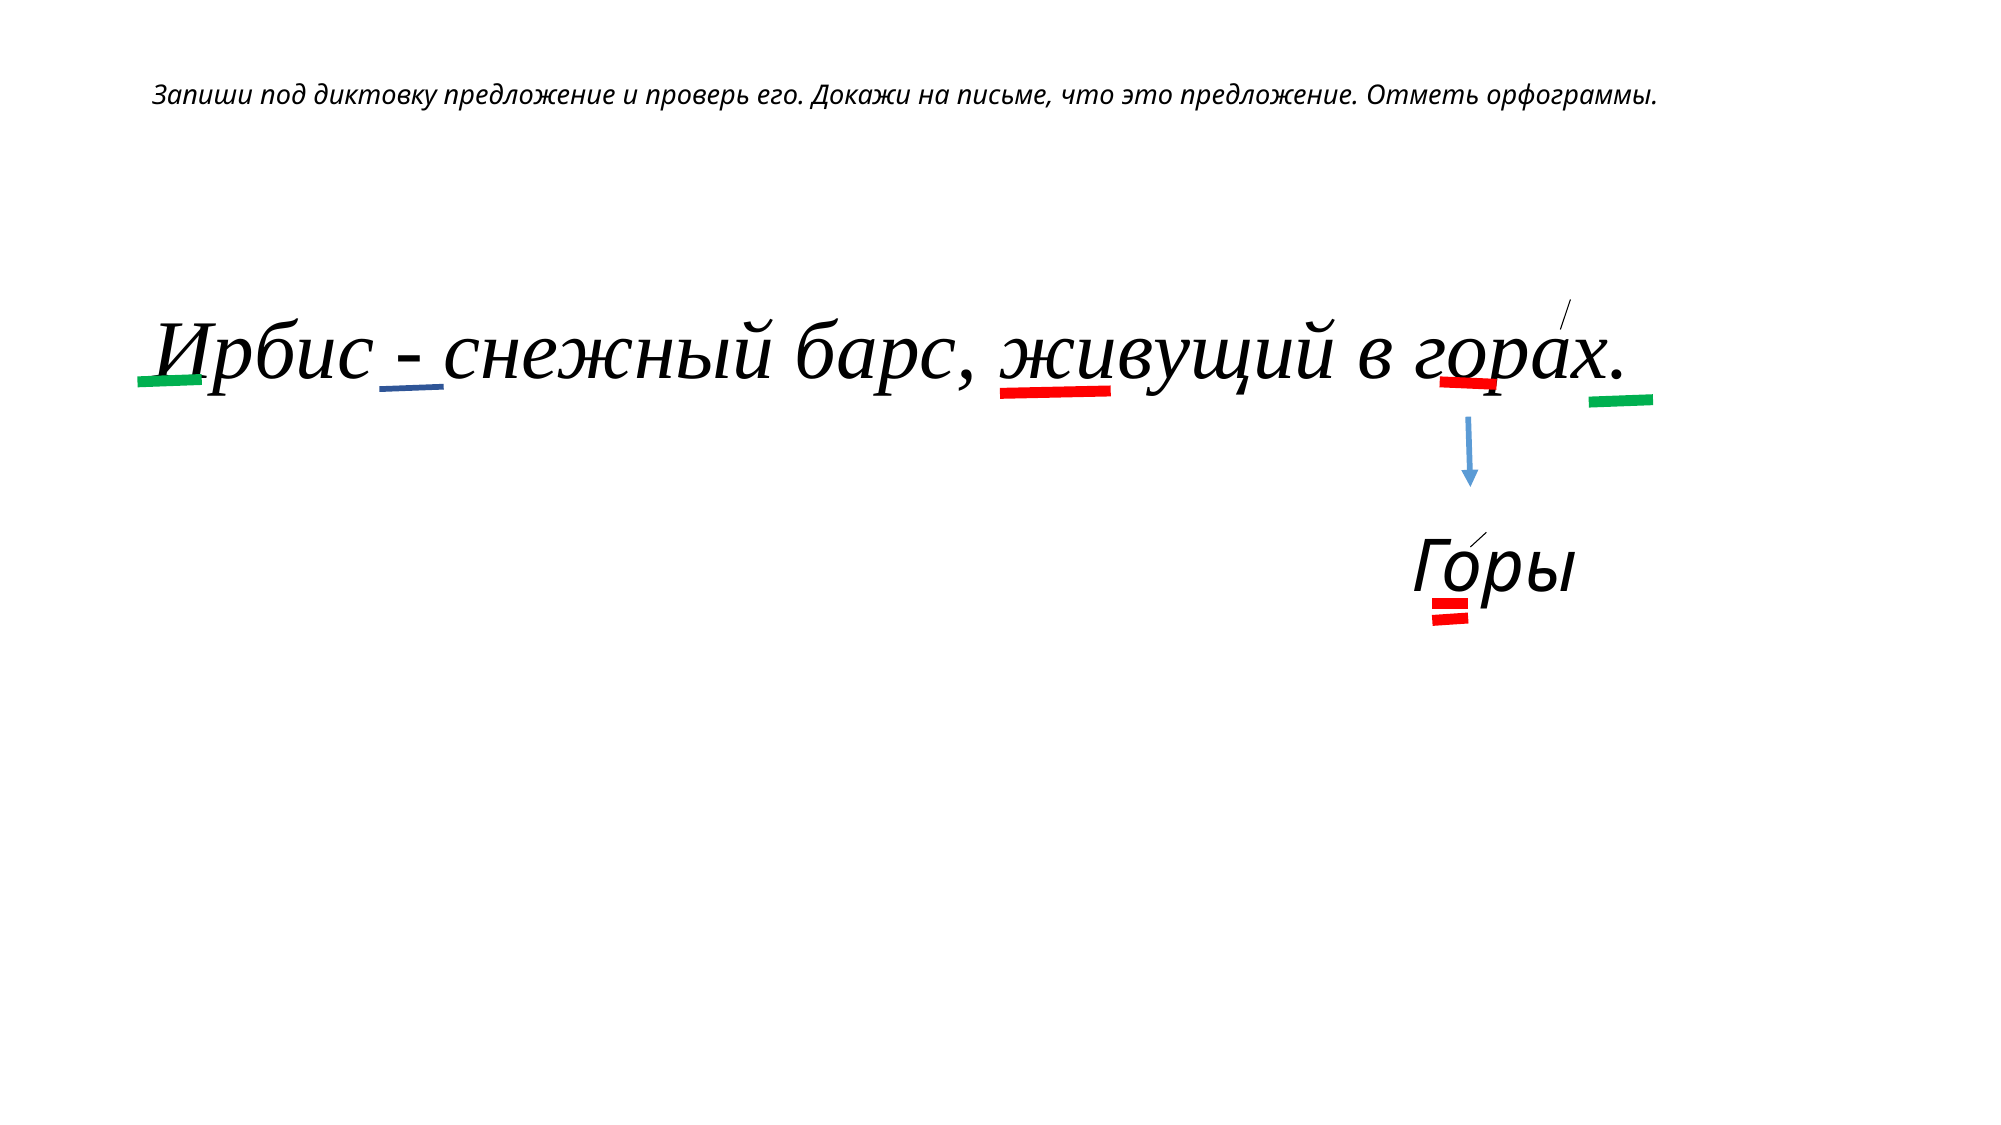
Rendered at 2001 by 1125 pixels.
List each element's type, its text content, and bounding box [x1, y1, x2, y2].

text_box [1470, 532, 1487, 547]
title Запиши под диктовку предложение и проверь его. Докажи на письме, что это предложение. Отметь орфограммы. [137, 59, 1864, 131]
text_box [1432, 617, 1469, 621]
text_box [999, 390, 1111, 394]
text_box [1439, 381, 1497, 385]
text_box Горы [1396, 532, 1703, 604]
list Ирбис - снежный барс, живущий в горах. [137, 299, 1863, 503]
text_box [1588, 399, 1654, 403]
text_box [1560, 299, 1571, 330]
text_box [379, 386, 444, 390]
